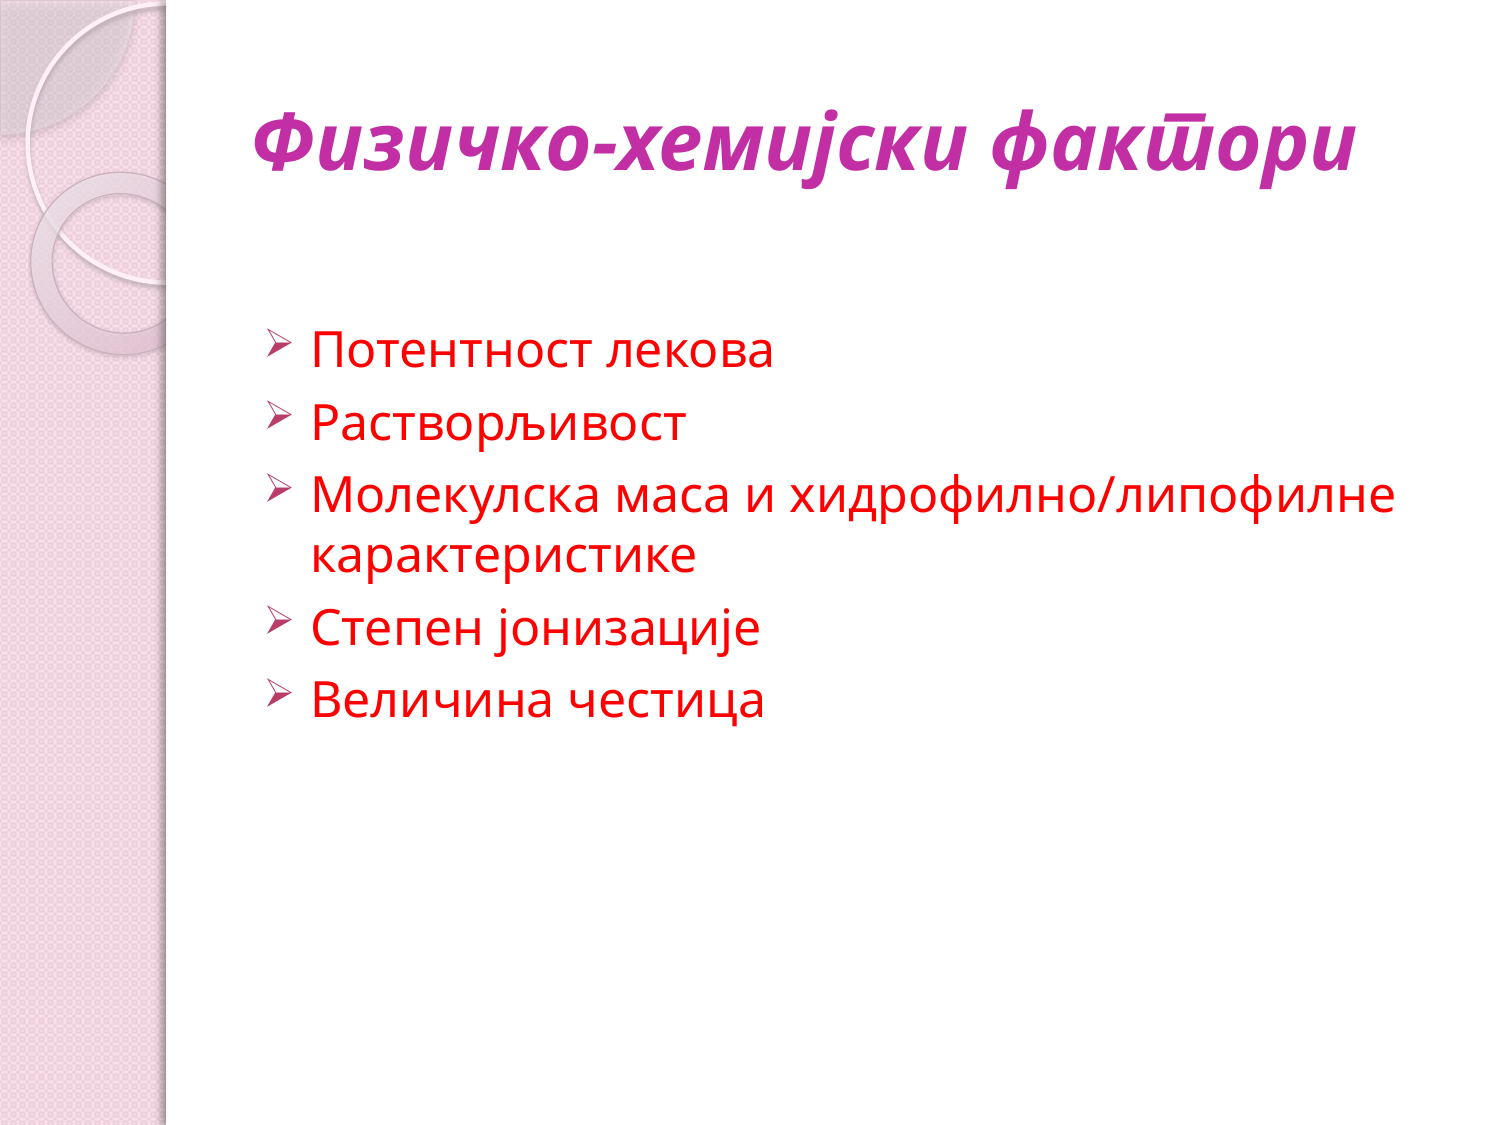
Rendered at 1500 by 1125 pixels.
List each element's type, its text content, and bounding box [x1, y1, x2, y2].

list Потентност лекова Растворљивост Молекулска маса и хидрофилно/липофилне карактеристике Степен јонизације Величина честица [235, 237, 1466, 1025]
title Физичко-хемијски фактори [235, 45, 1466, 233]
